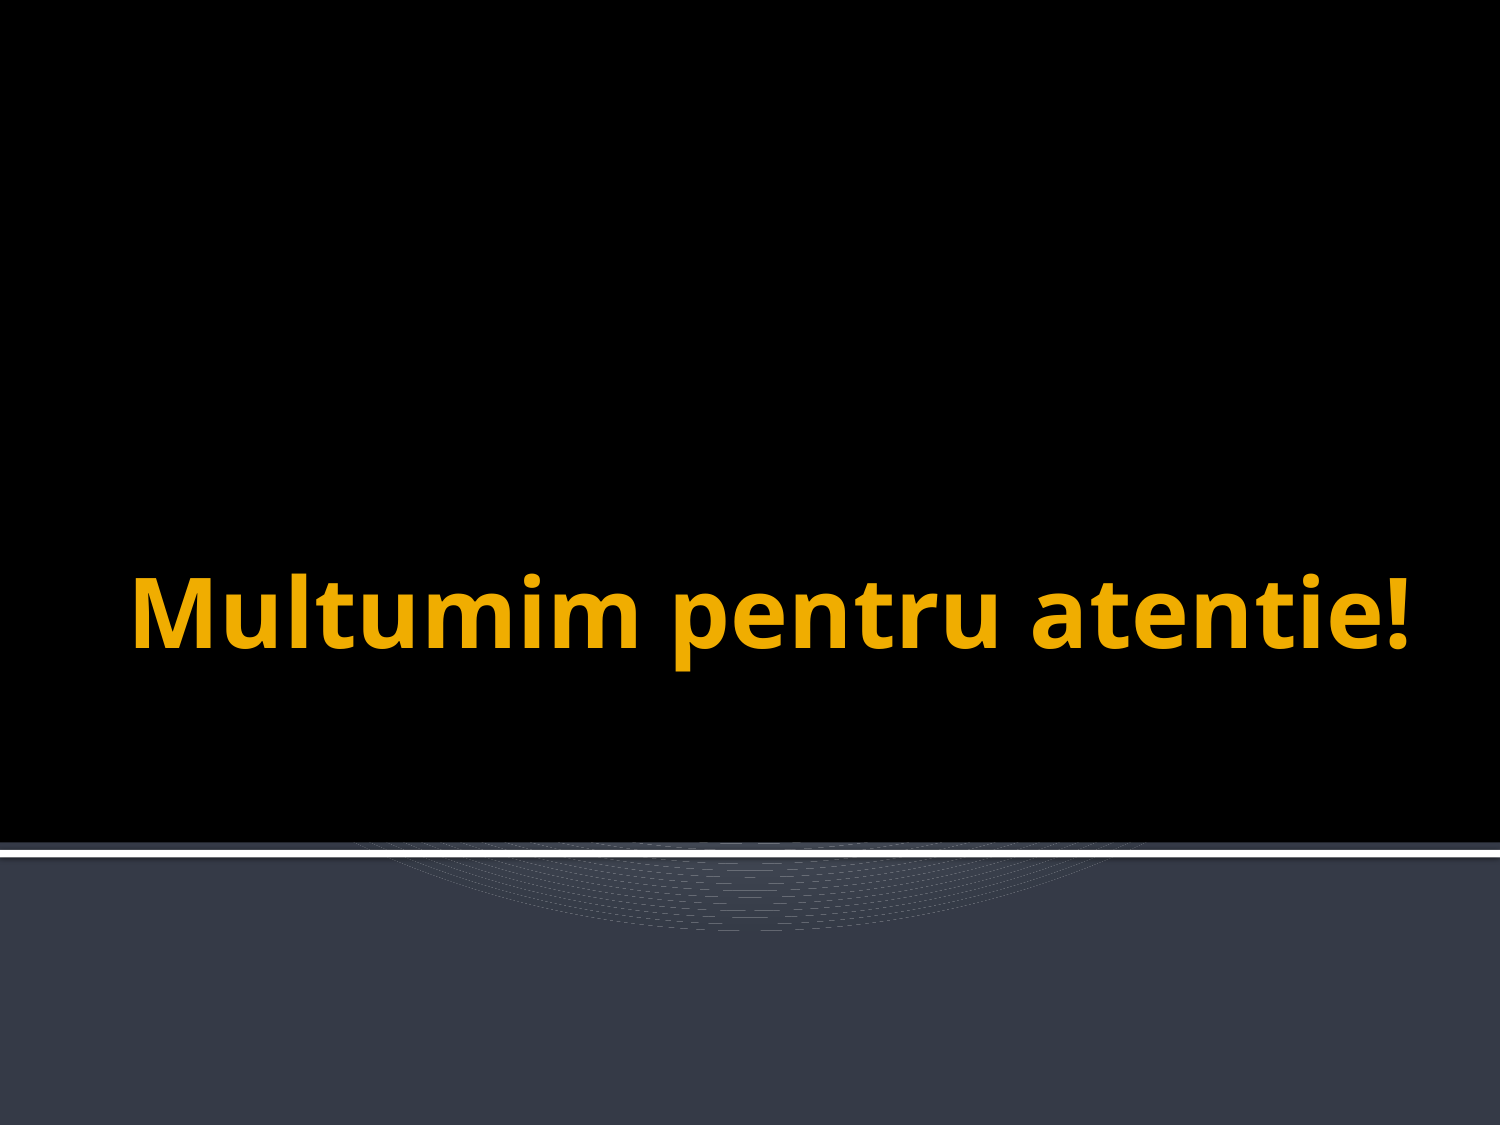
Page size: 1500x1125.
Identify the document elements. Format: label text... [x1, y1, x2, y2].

title Multumim pentru atentie! [112, 550, 1438, 825]
